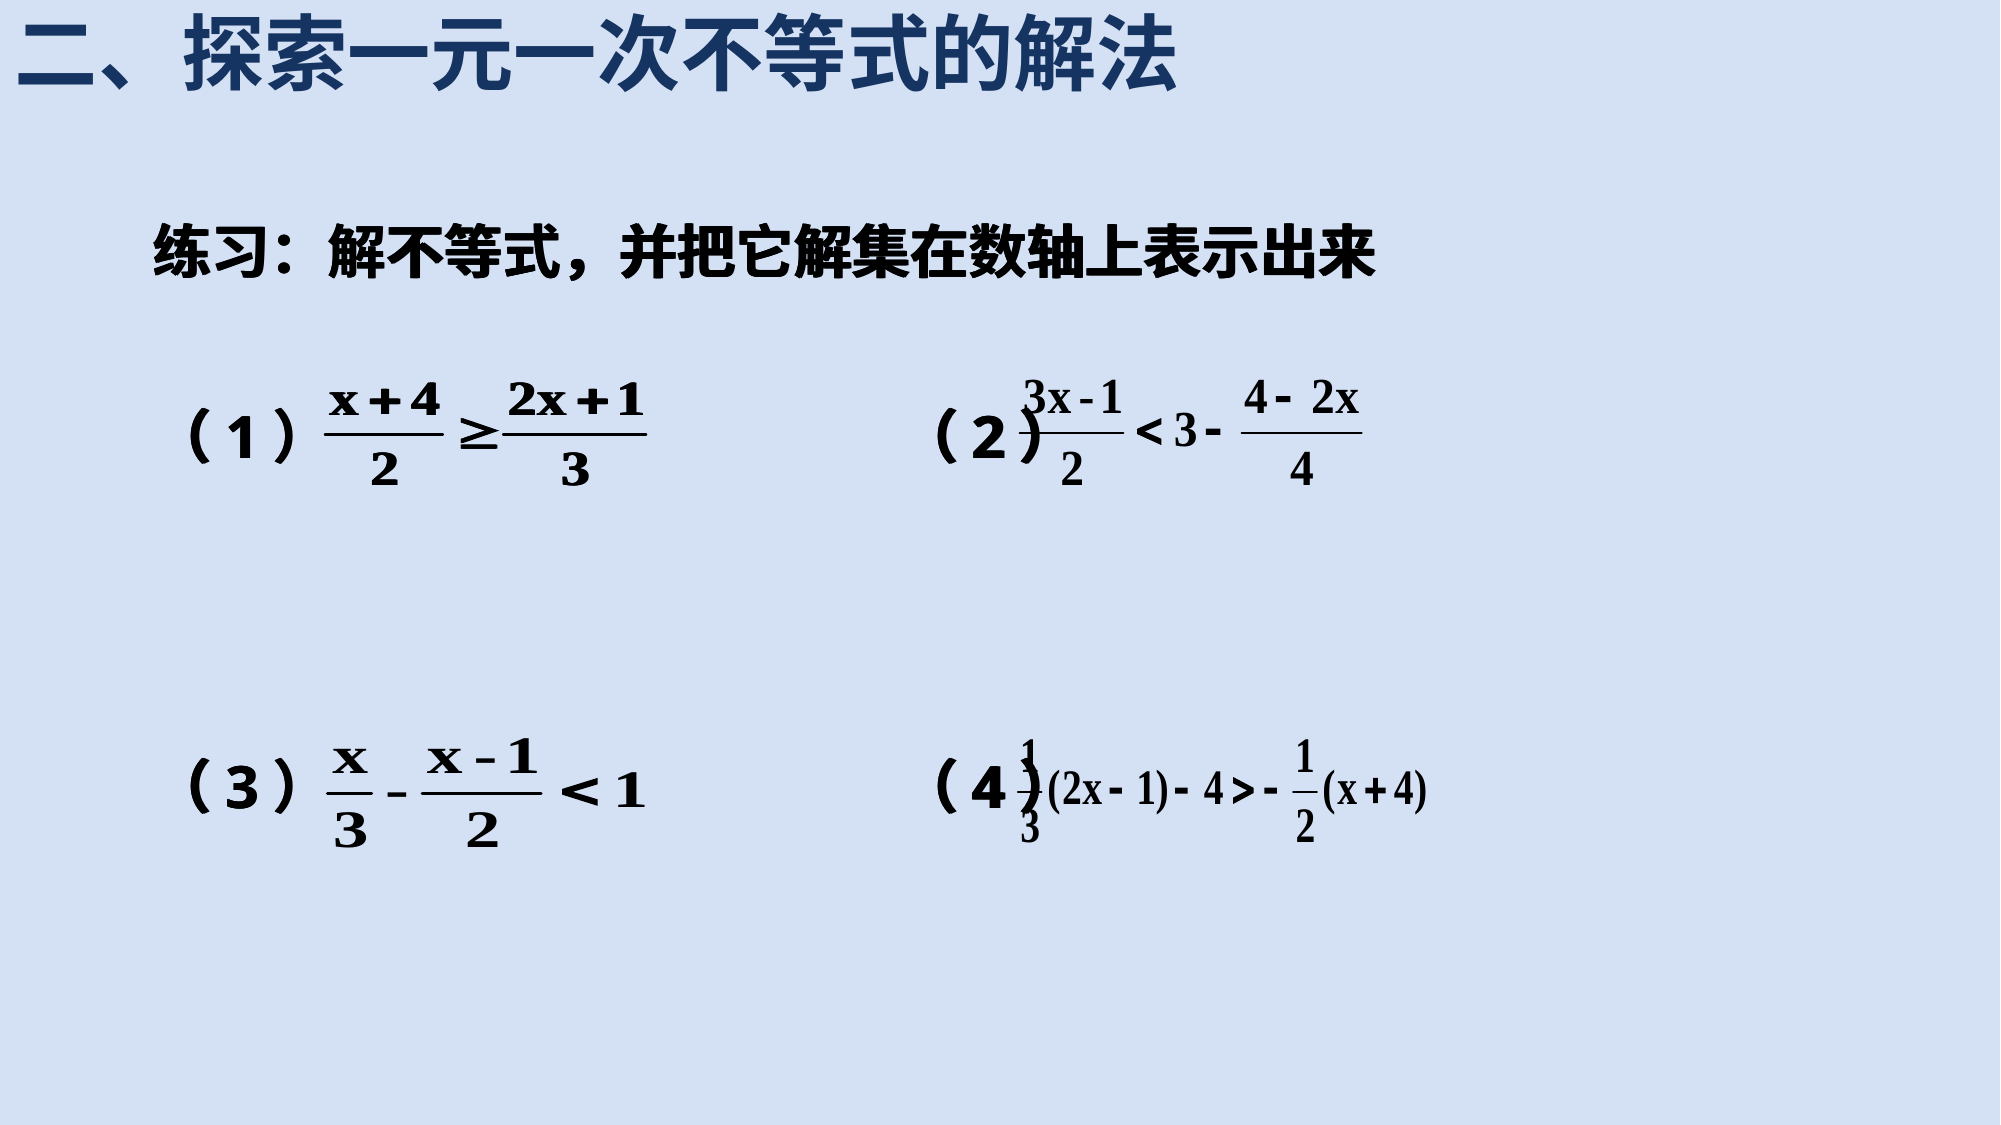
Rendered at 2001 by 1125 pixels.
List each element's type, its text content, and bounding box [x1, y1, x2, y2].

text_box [138, 207, 1676, 834]
text_box 二、探索一元一次不等式的解法 [0, 0, 1247, 110]
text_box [1011, 834, 1434, 855]
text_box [315, 834, 656, 861]
